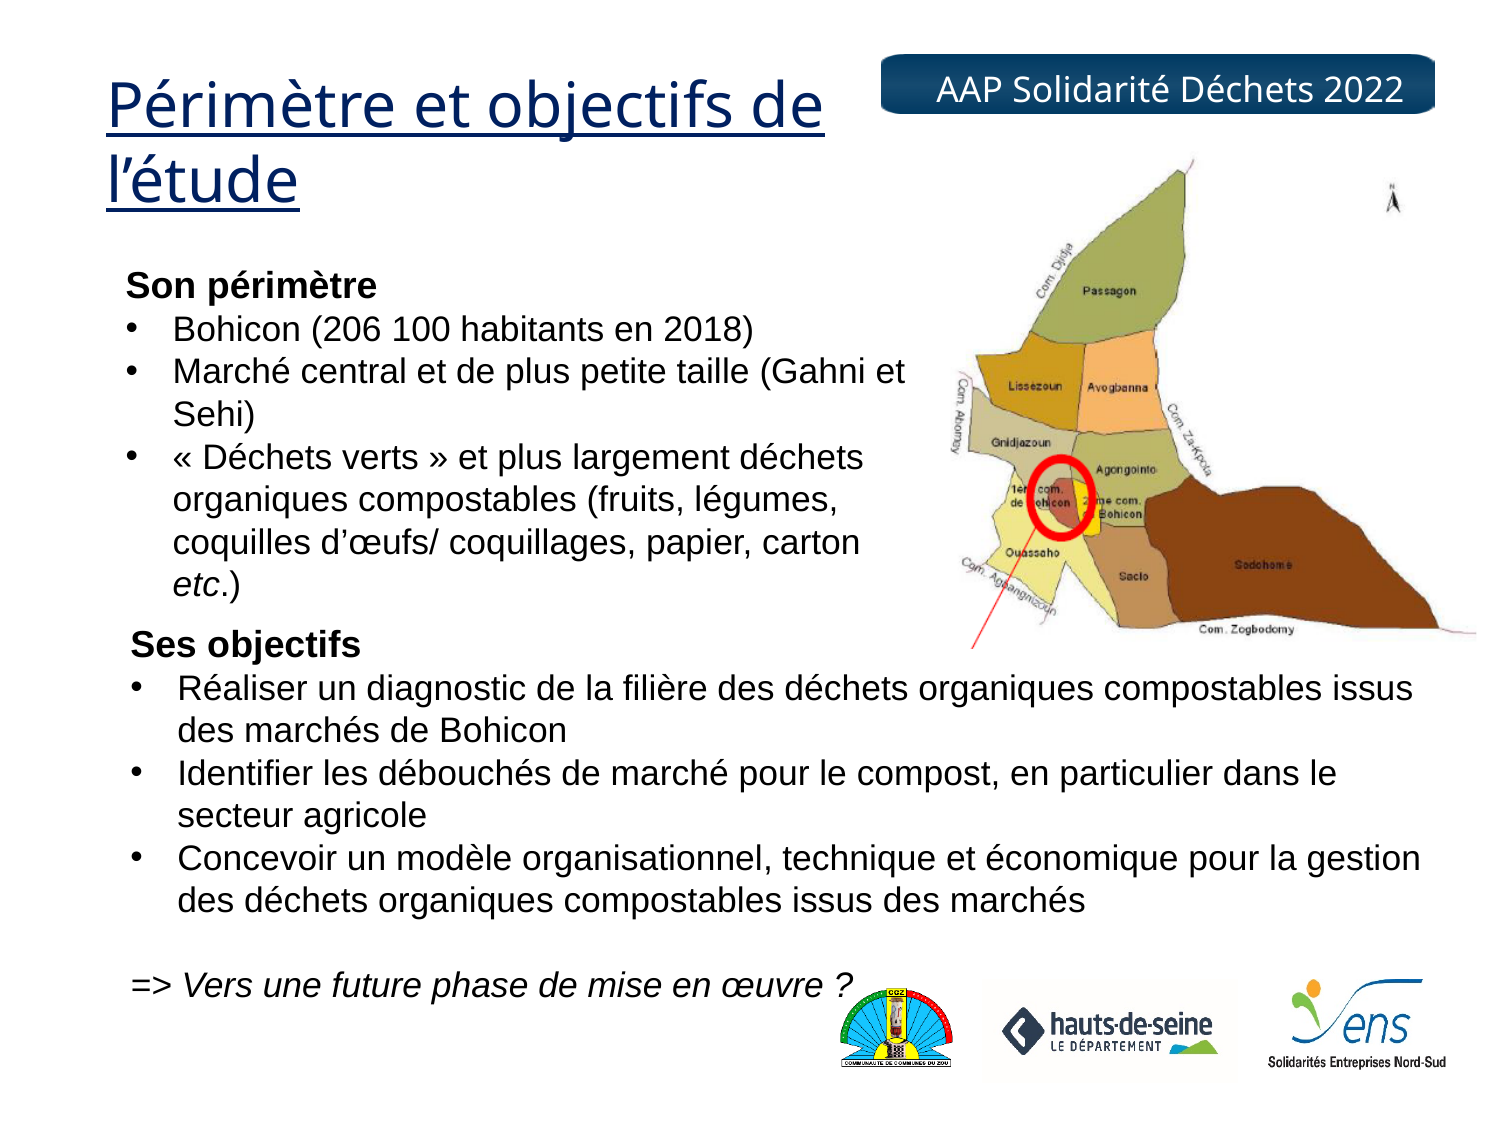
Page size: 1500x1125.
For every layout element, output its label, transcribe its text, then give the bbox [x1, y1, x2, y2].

picture [938, 138, 1477, 649]
picture [1268, 978, 1446, 1071]
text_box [838, 984, 955, 1093]
text_box Périmètre et objectifs de l’étude [98, 57, 839, 223]
picture [881, 54, 1436, 115]
text_box Ses objectifs Réaliser un diagnostic de la filière des déchets organiques compostables issus des marchés de Bohicon Identifier les débouchés de marché pour le compost, en particulier dans le secteur agricole Concevoir un modèle organisationnel, technique et économique pour la gestion des déchets organiques compostables issus des marchés => Vers une future phase de mise en œuvre ? [115, 612, 1477, 1013]
picture [982, 978, 1239, 1083]
text_box AAP Solidarité Déchets 2022 [881, 59, 1460, 118]
text_box Son périmètre Bohicon (206 100 habitants en 2018) Marché central et de plus petite taille (Gahni et Sehi) « Déchets verts » et plus largement déchets organiques compostables (fruits, légumes, coquilles d’œufs/ coquillages, papier, carton etc.) [110, 253, 938, 657]
